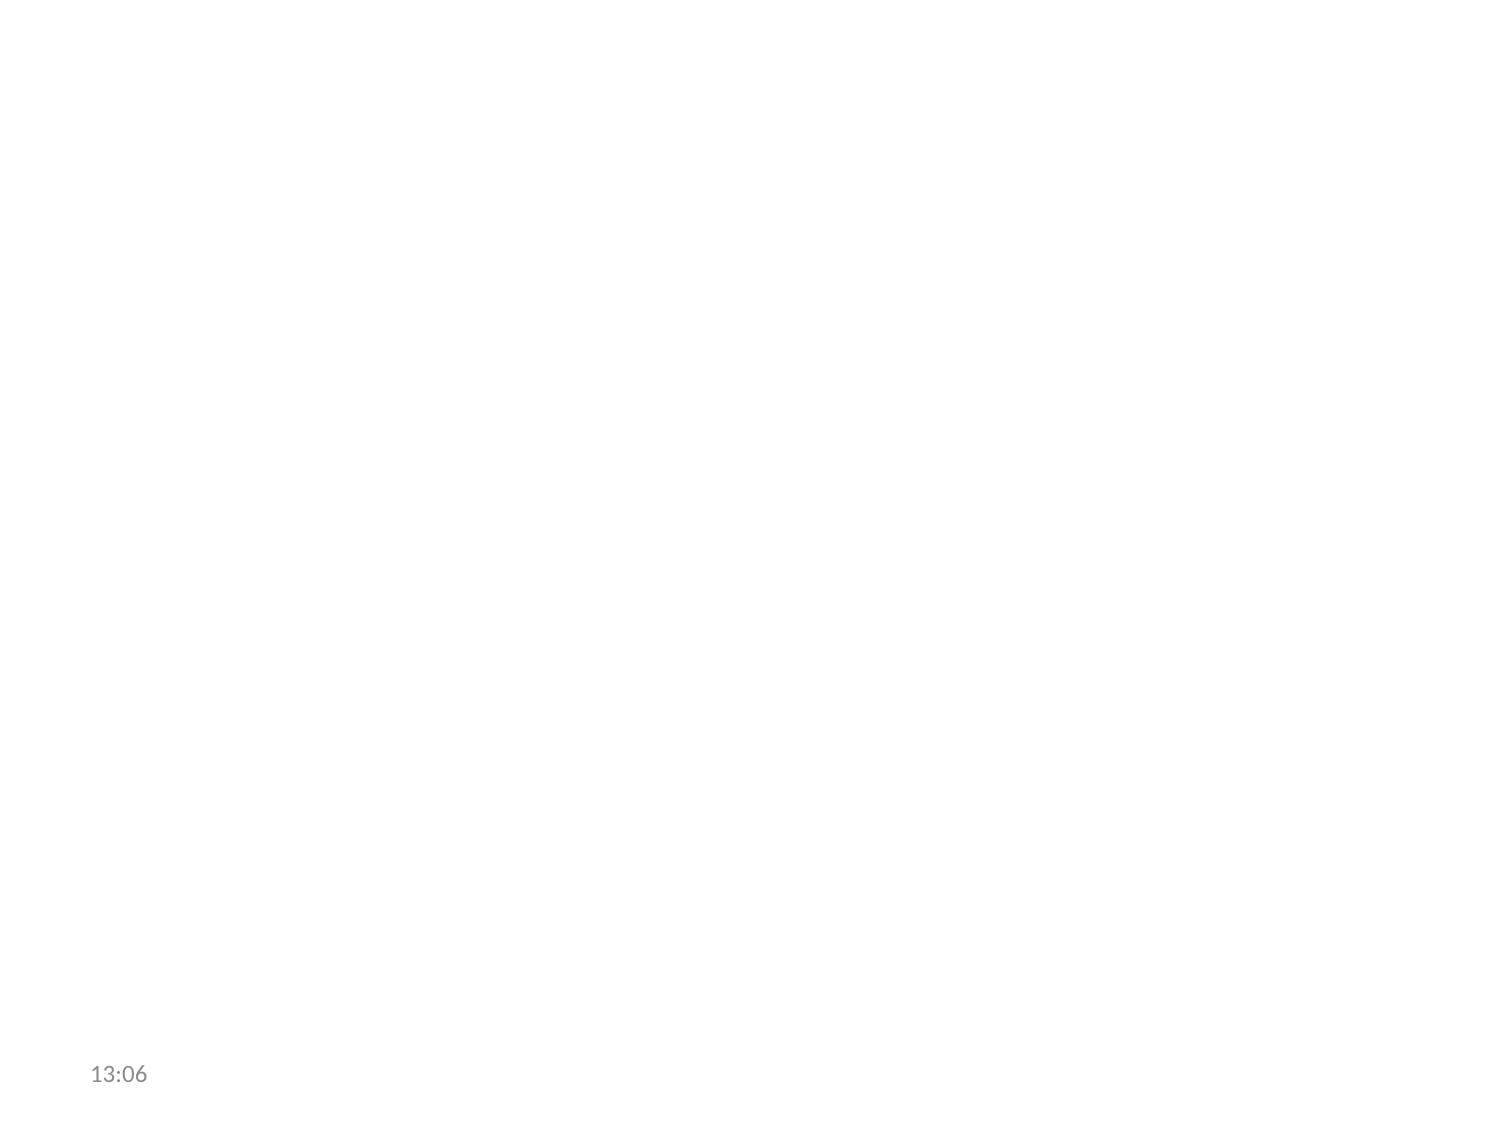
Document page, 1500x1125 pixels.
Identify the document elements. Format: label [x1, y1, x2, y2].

slide_number [75, 1042, 425, 1103]
